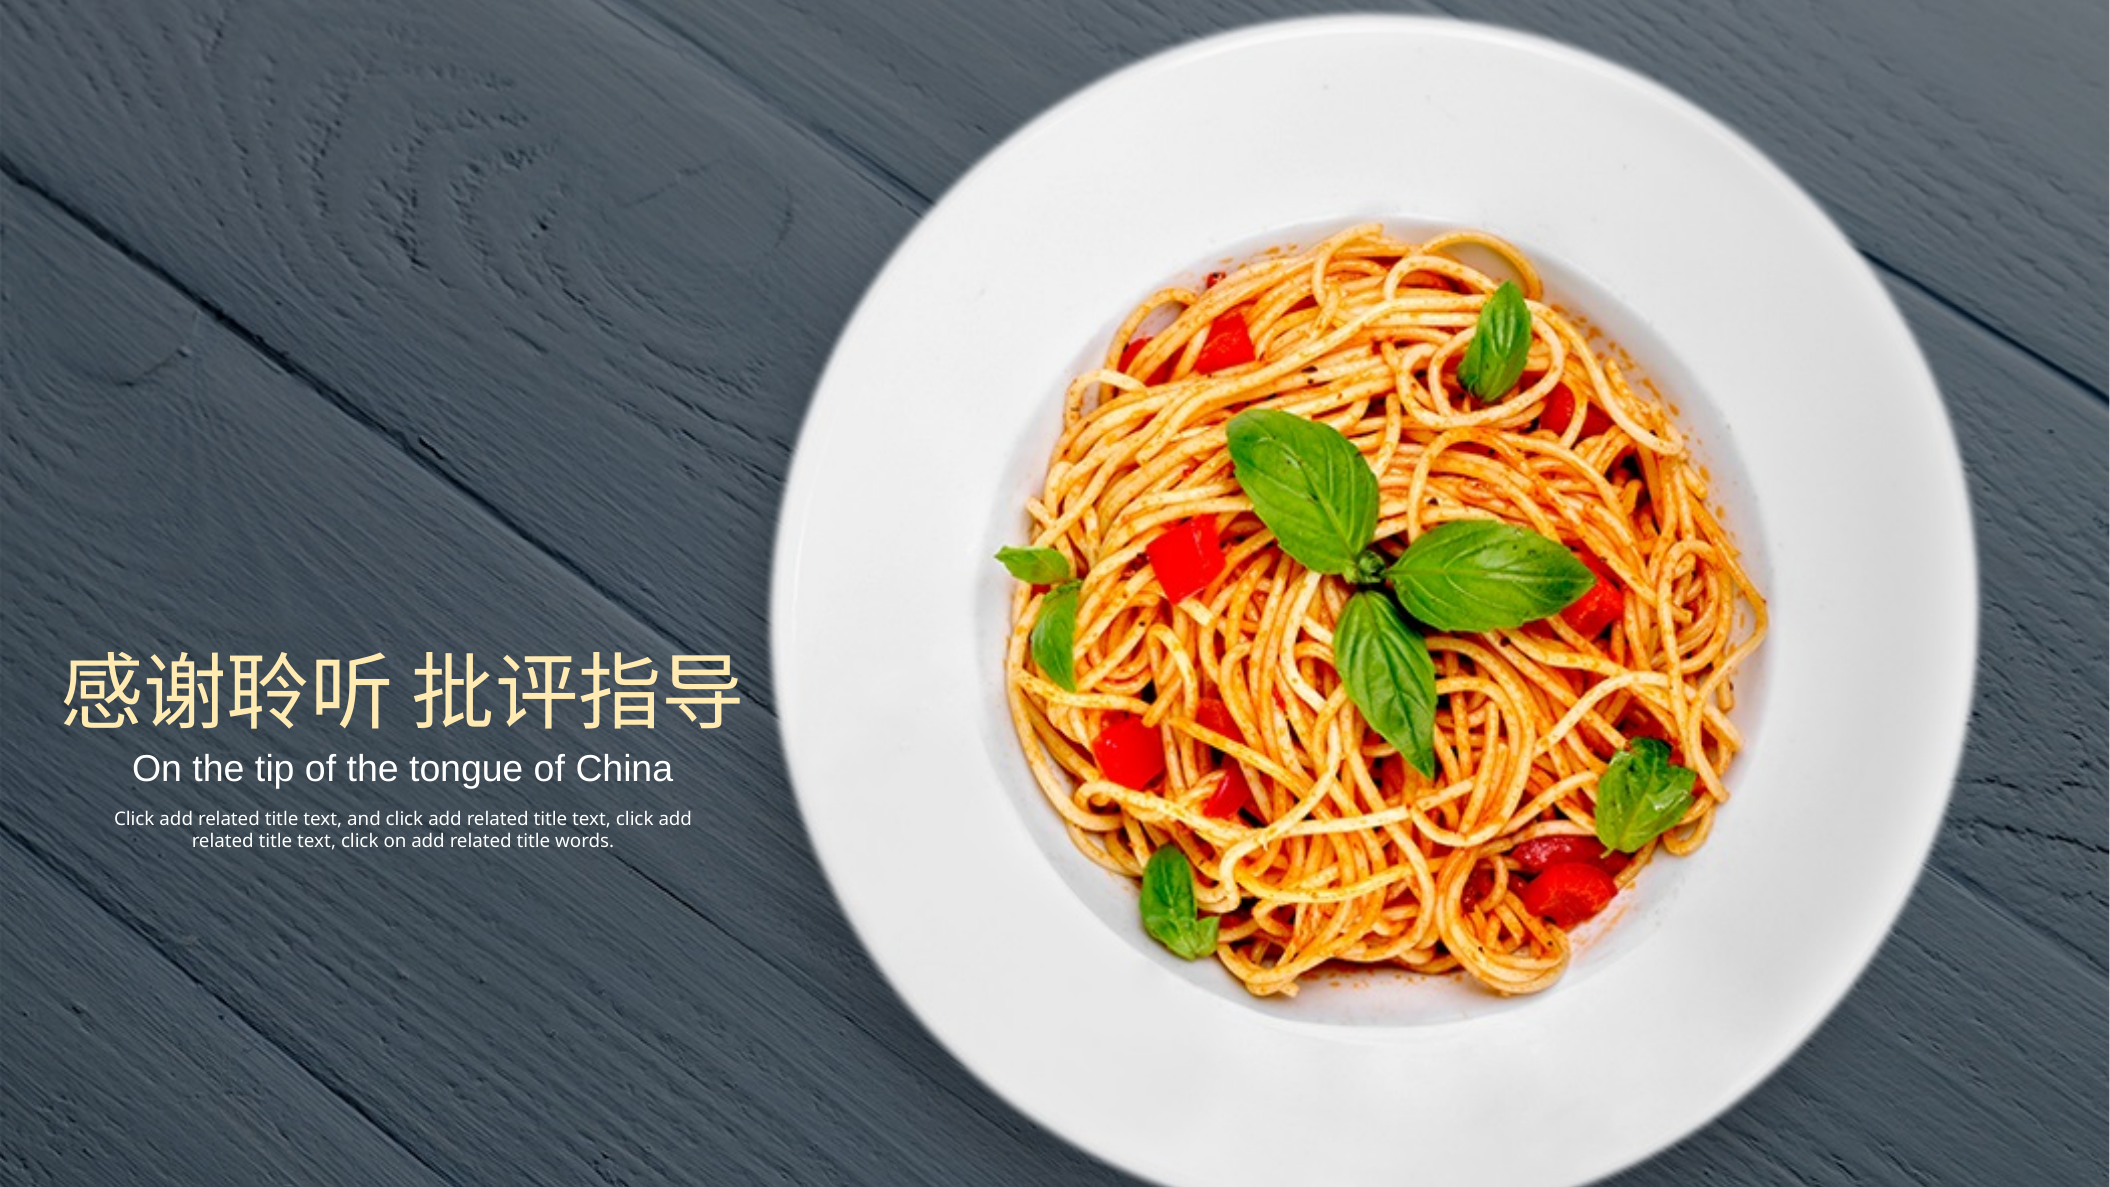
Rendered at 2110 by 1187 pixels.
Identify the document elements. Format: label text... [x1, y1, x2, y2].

text_box On the tip of the tongue of China [96, 738, 710, 795]
text_box 感谢聆听 批评指导 [49, 633, 757, 745]
text_box Click add related title text, and click add related title text, click add related title text, click on add related title words. [77, 800, 728, 857]
text_box [0, 0, 2110, 1187]
